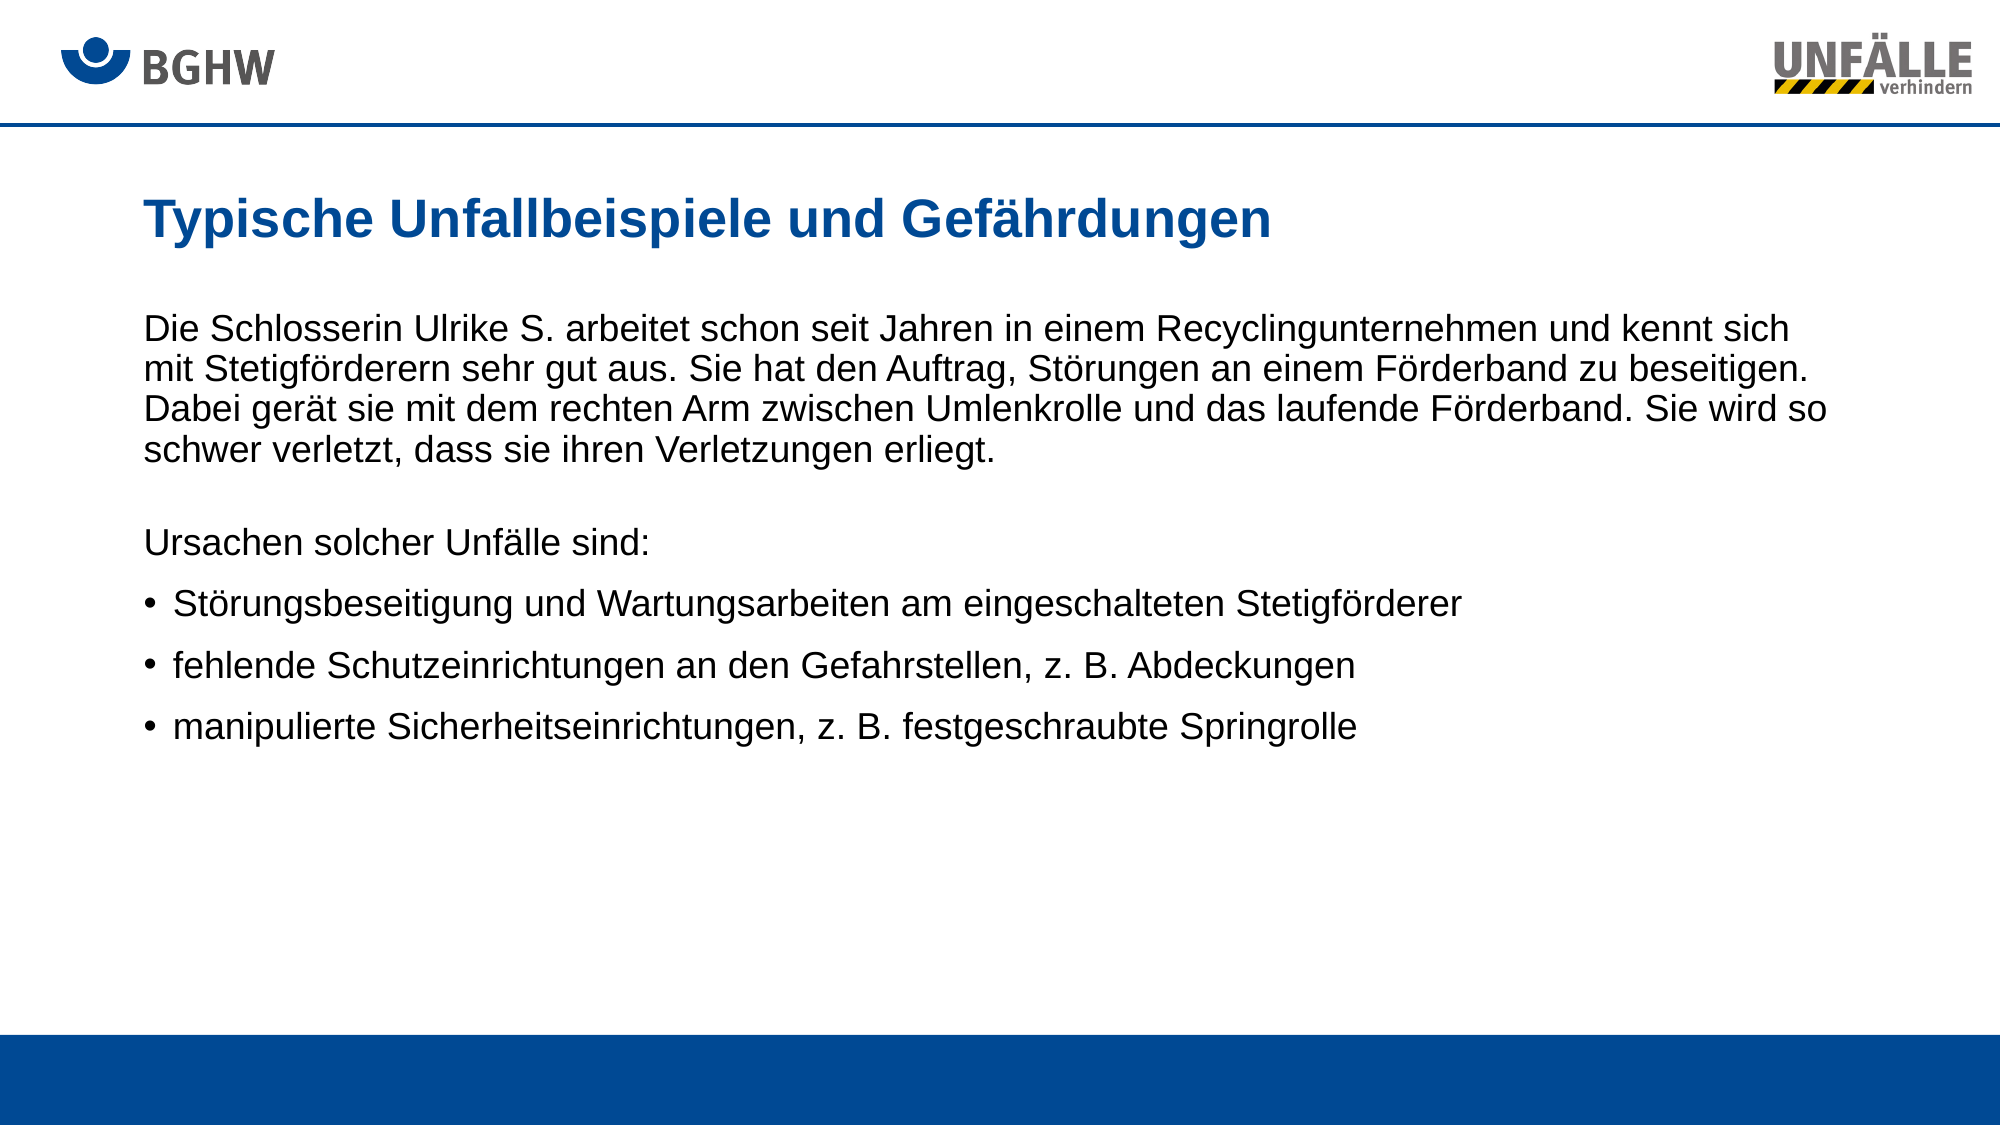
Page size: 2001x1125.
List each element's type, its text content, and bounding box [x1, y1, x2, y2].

list Die Schlosserin Ulrike S. arbeitet schon seit Jahren in einem Recyclingunternehmen und kennt sich mit Stetigförderern sehr gut aus. Sie hat den Auftrag, Störungen an einem Förderband zu beseitigen. Dabei gerät sie mit dem rechten Arm zwischen Umlenkrolle und das laufende Förderband. Sie wird so schwer verletzt, dass sie ihren Verletzungen erliegt. Ursachen solcher Unfälle sind: Störungsbeseitigung und Wartungsarbeiten am eingeschalteten Stetigförderer fehlende Schutzeinrichtungen an den Gefahrstellen, z. B. Abdeckungen manipulierte Sicherheitseinrichtungen, z. B. festgeschraubte Springrolle [143, 308, 1857, 977]
picture [61, 37, 275, 85]
title Typische Unfallbeispiele und Gefährdungen [143, 190, 1857, 276]
picture [1766, 11, 1984, 107]
